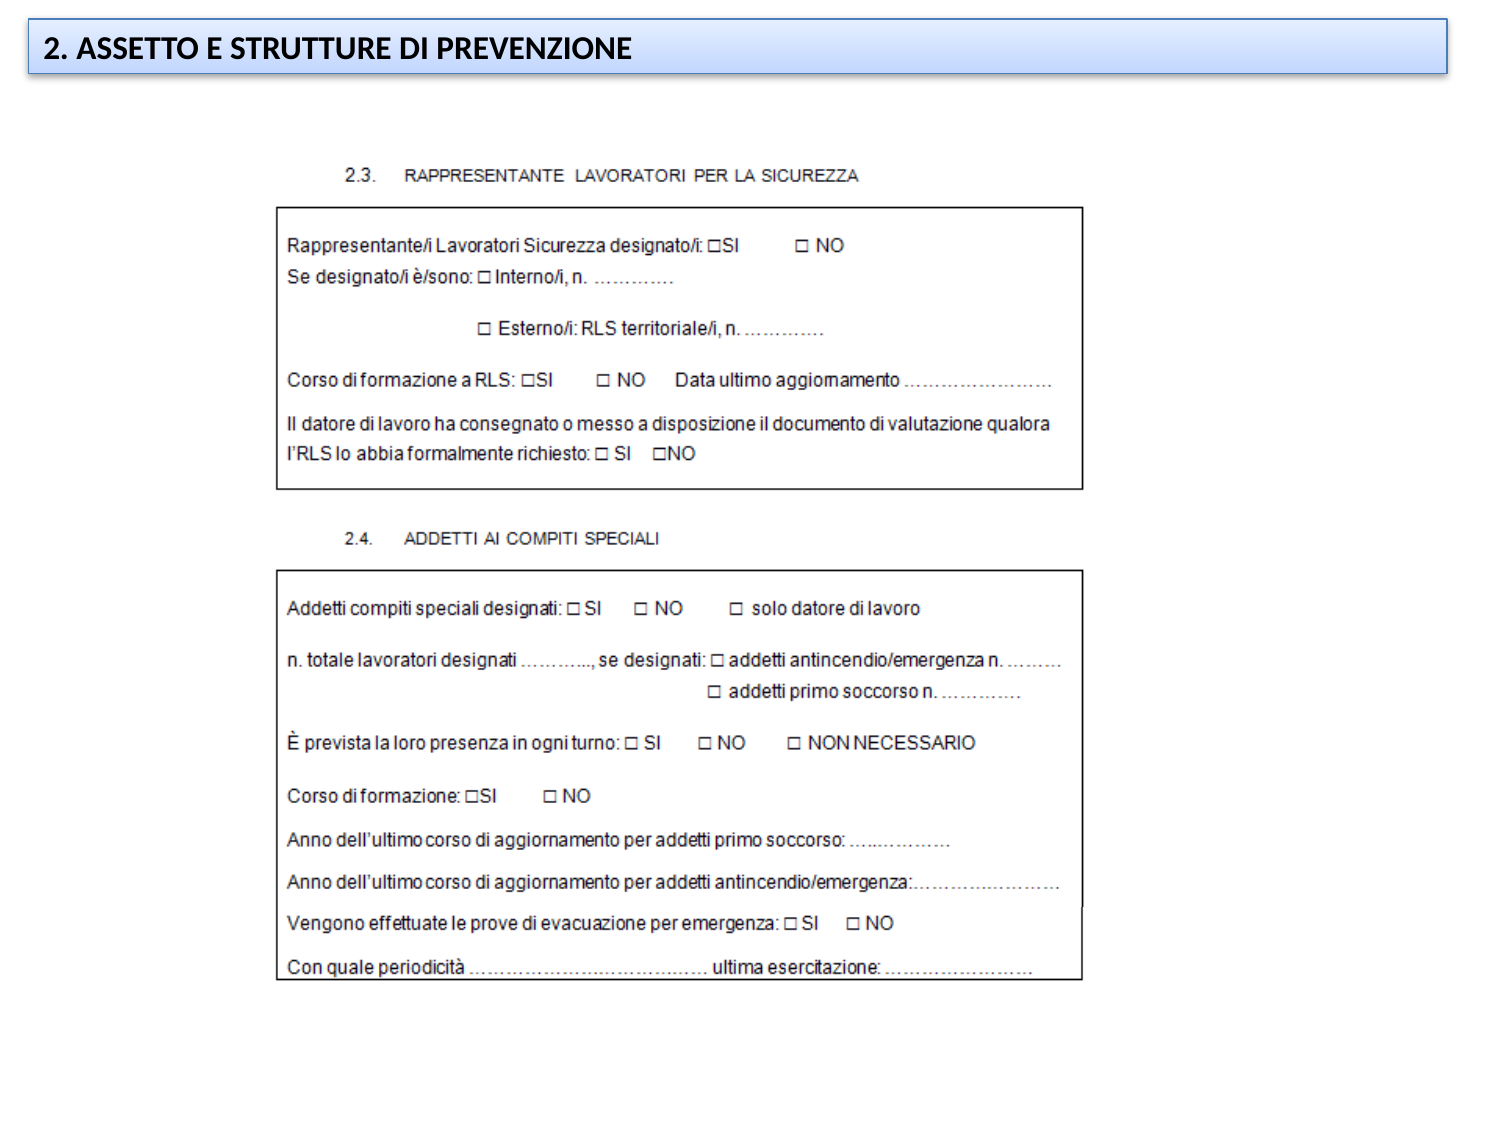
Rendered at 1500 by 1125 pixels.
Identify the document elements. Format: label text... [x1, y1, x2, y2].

text_box 2. ASSETTO E STRUTTURE DI PREVENZIONE [28, 18, 1448, 74]
picture [266, 157, 1094, 990]
